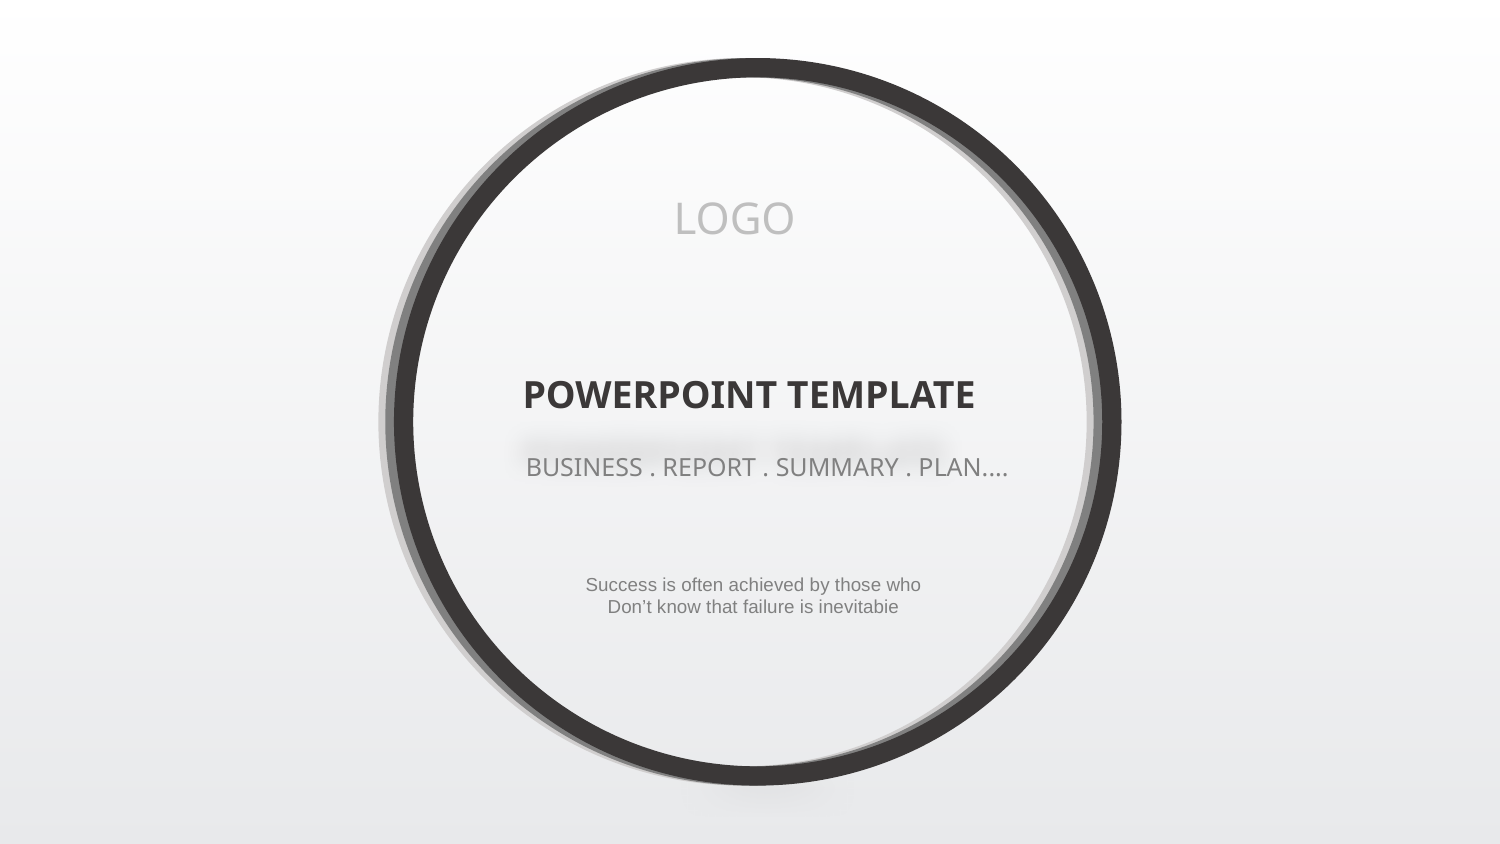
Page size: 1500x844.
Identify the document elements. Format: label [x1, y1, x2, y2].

text_box [387, 67, 1112, 776]
